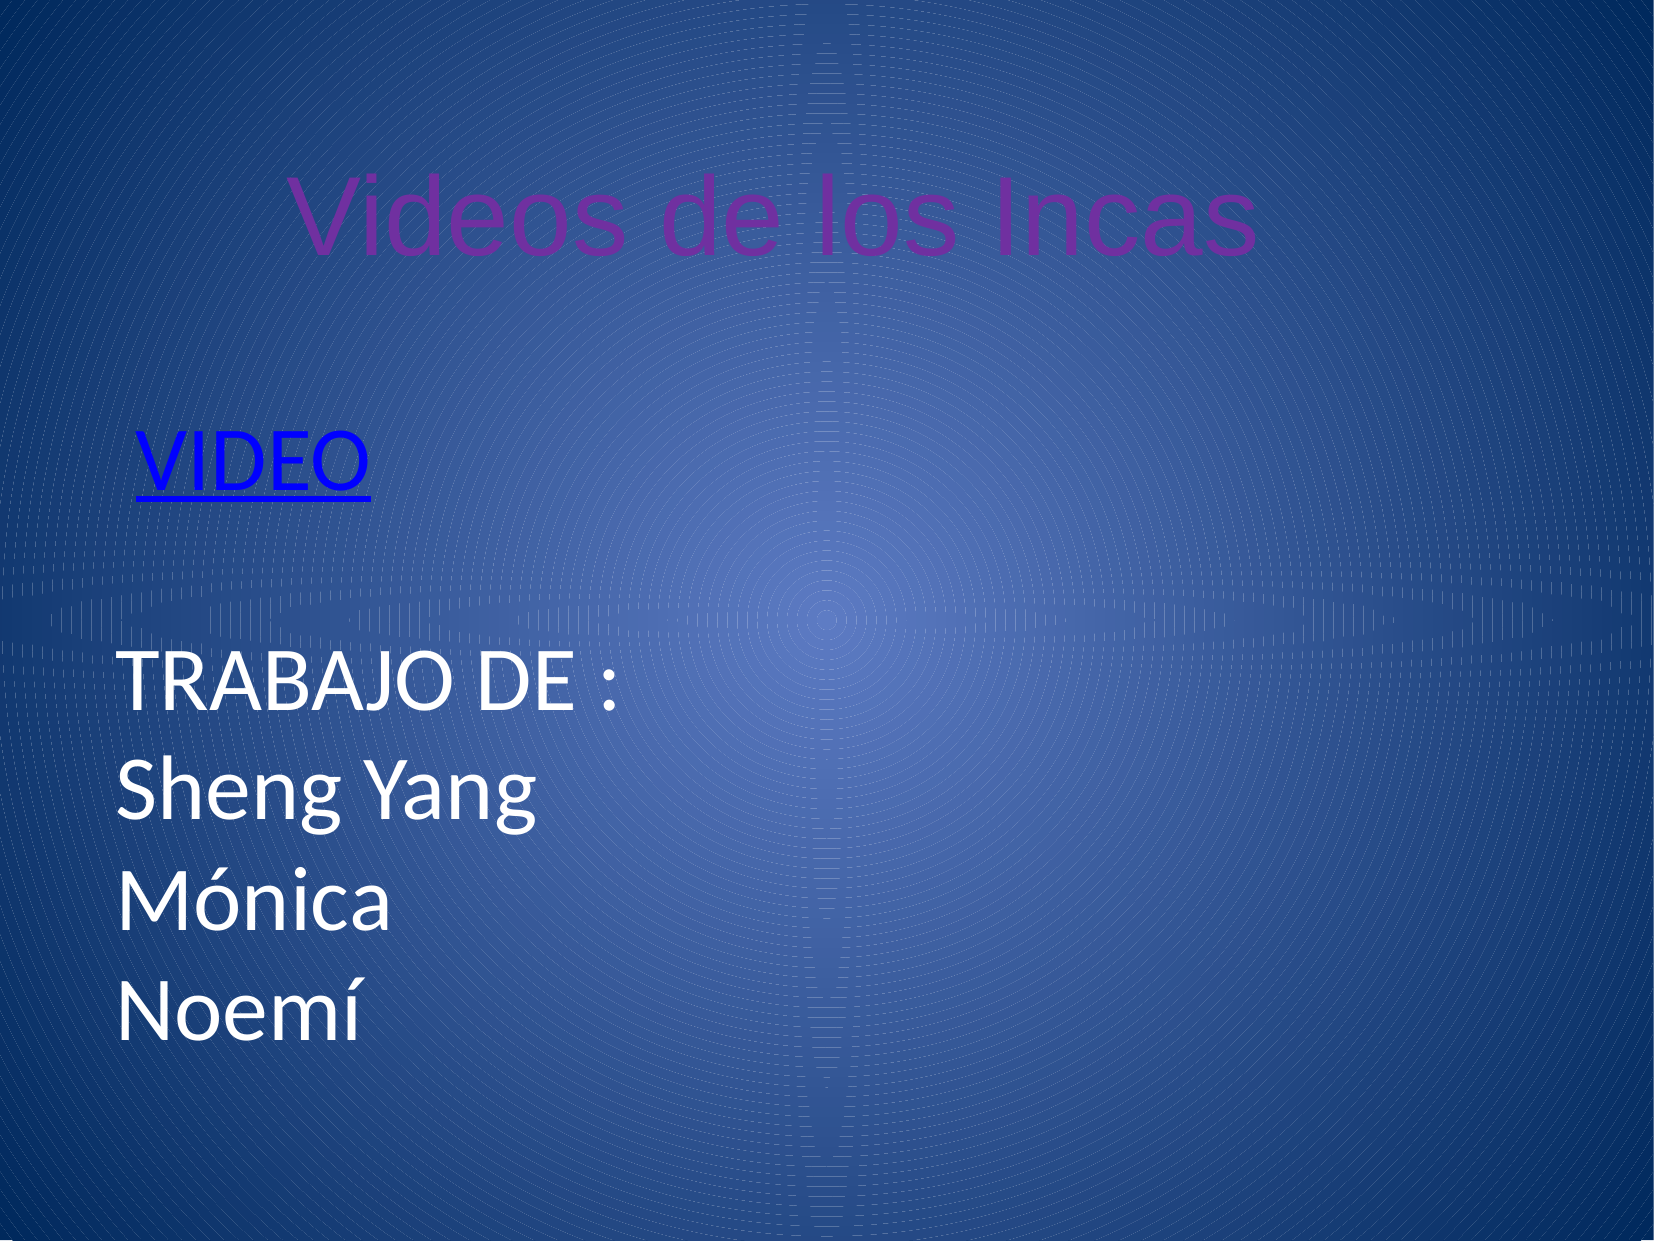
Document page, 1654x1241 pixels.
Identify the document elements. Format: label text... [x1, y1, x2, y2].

text_box [354, 584, 1134, 646]
text_box Videos de los Incas [271, 135, 1323, 286]
text_box VIDEO TRABAJO DE : Sheng Yang Mónica Noemí [100, 391, 1495, 1066]
